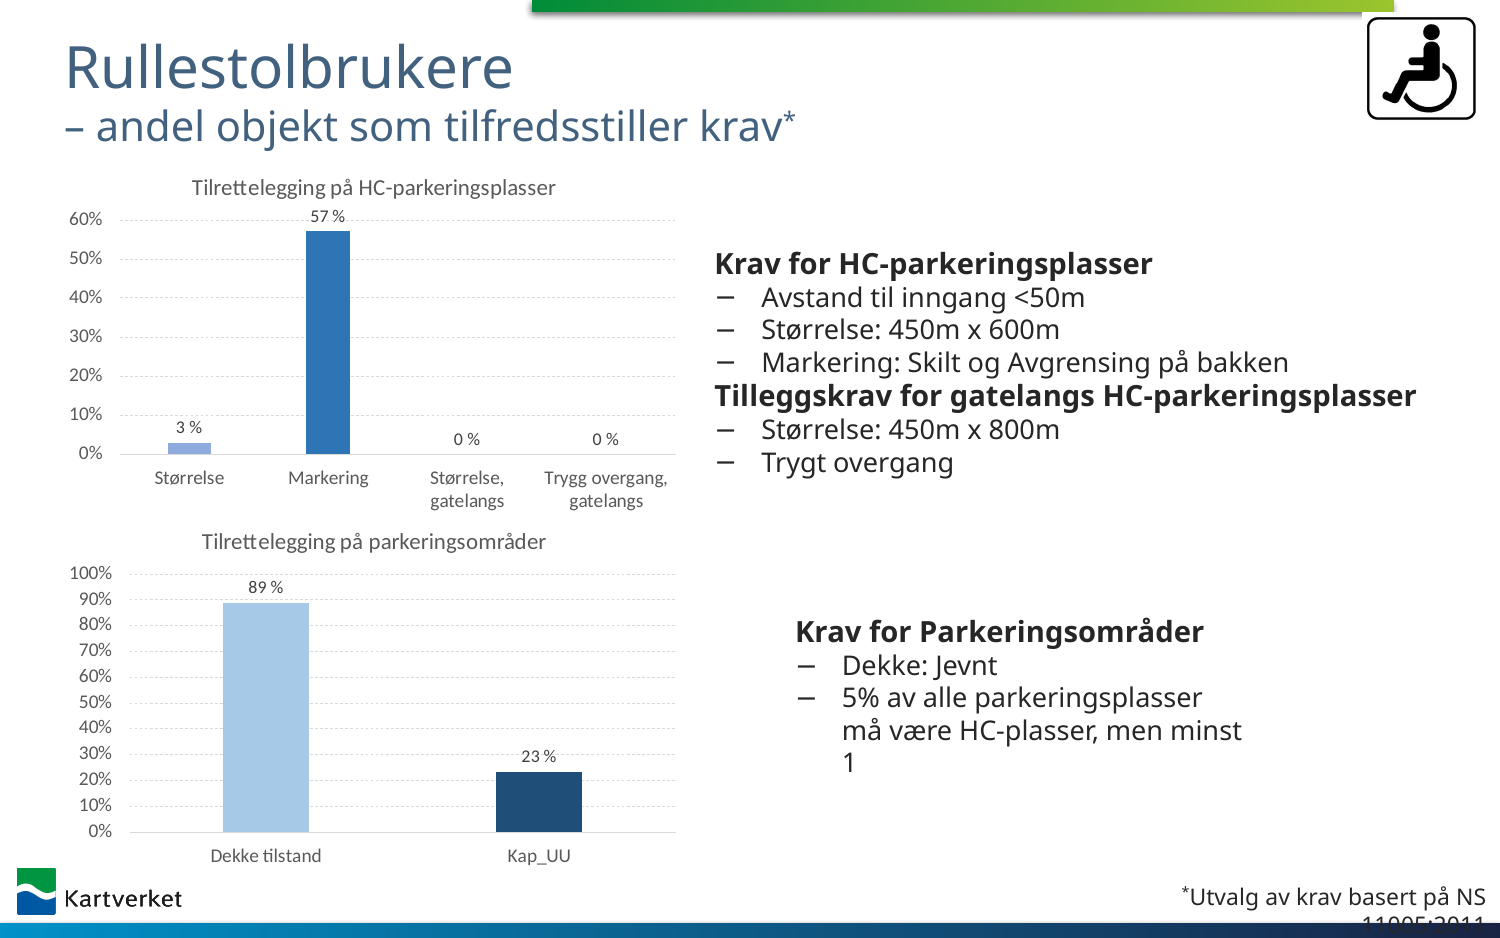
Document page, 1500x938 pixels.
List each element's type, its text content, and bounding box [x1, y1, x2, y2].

picture [62, 520, 687, 874]
text_box Krav for Parkeringsområder Dekke: Jevnt 5% av alle parkeringsplasser må være HC-plasser, men minst 1 [780, 605, 1261, 786]
picture [62, 166, 687, 519]
picture [1362, 12, 1481, 126]
text_box *Utvalg av krav basert på NS 11005:2011 [1068, 873, 1500, 938]
text_box Krav for HC-parkeringsplasser Avstand til inngang <50m Størrelse: 450m x 600m Markering: Skilt og Avgrensing på bakken Tilleggskrav for gatelangs HC-parkeringsplasser Størrelse: 450m x 800m Trygt overgang [699, 237, 1433, 485]
text_box Rullestolbrukere – andel objekt som tilfredsstiller krav* [49, 25, 1431, 158]
